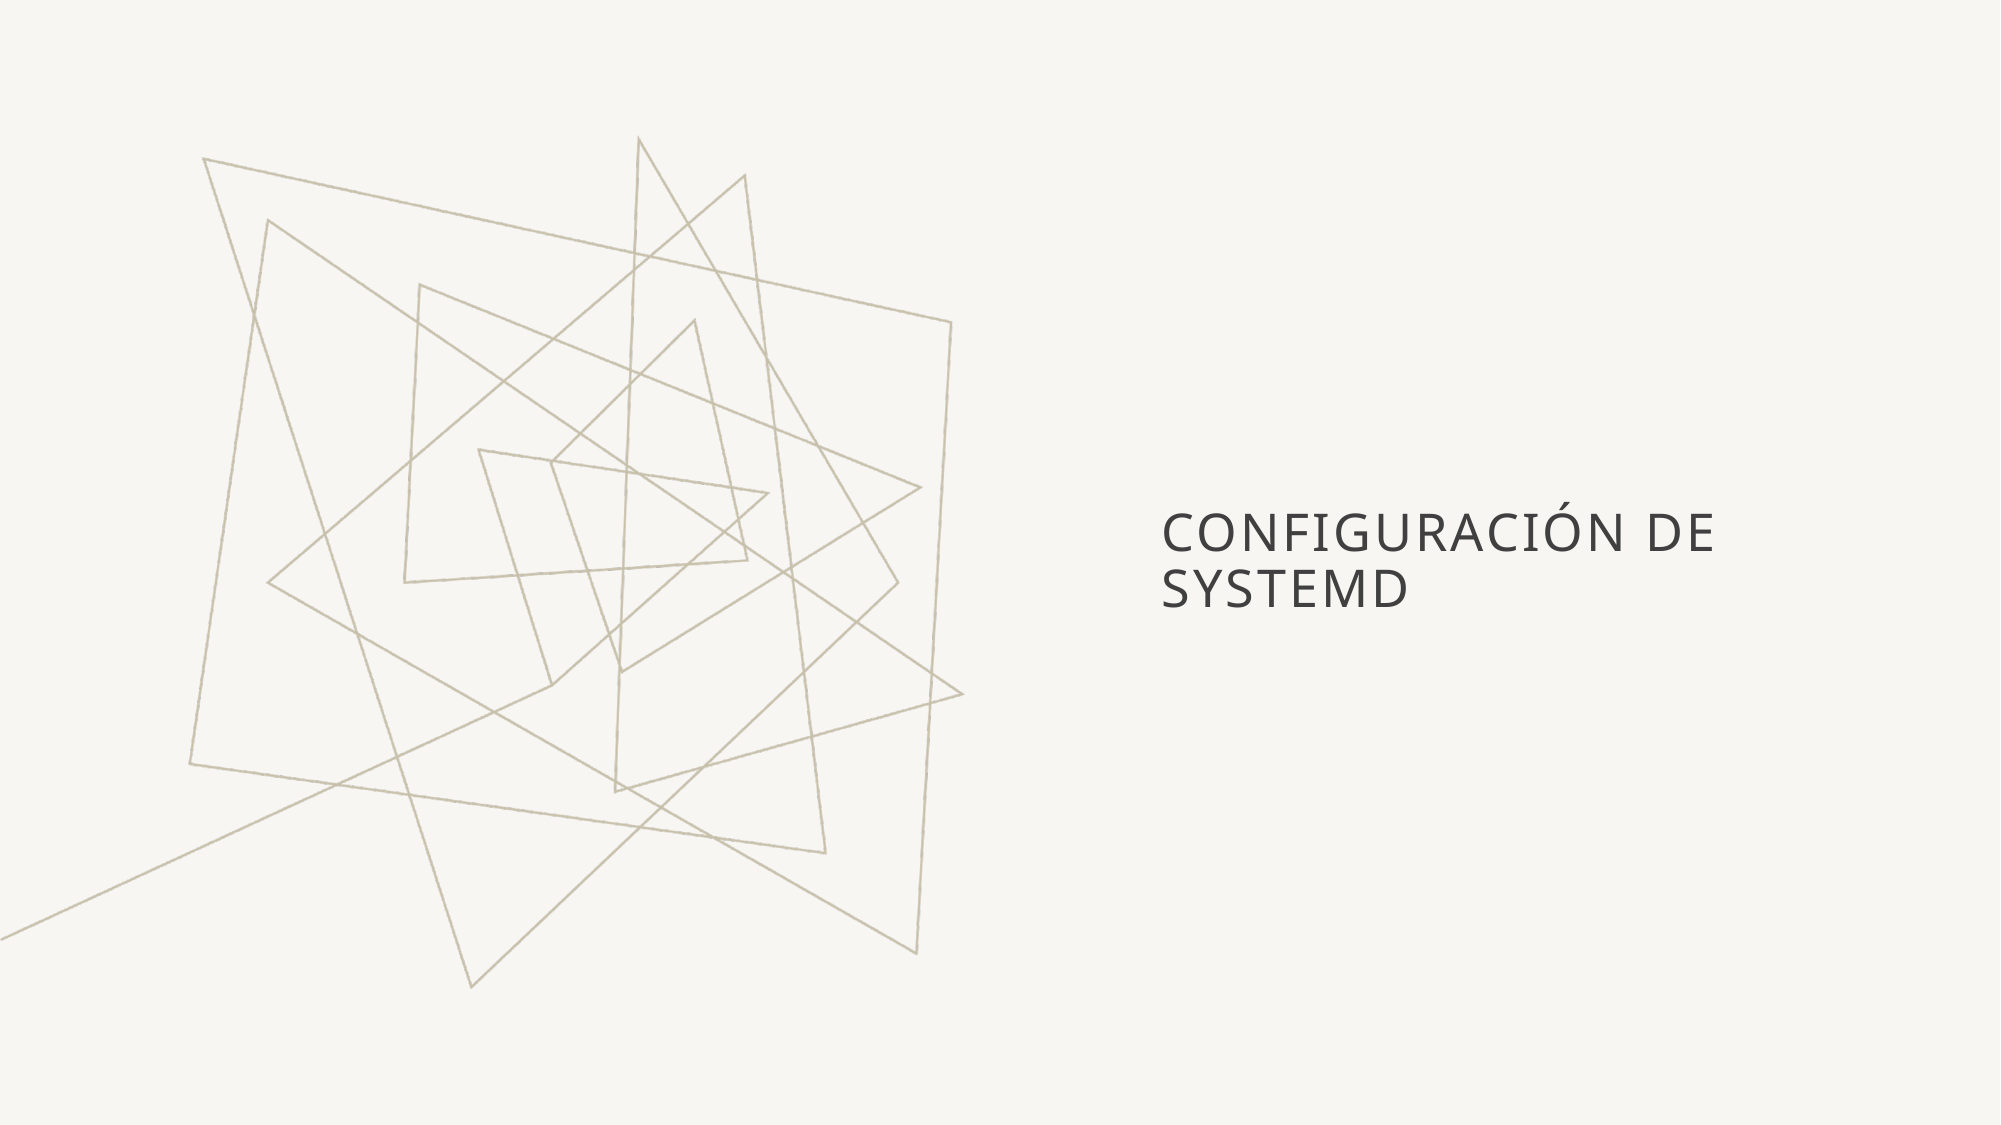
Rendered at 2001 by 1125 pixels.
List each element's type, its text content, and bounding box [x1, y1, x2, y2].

picture [0, 135, 965, 989]
title Configuración de systemd [1146, 421, 1833, 704]
